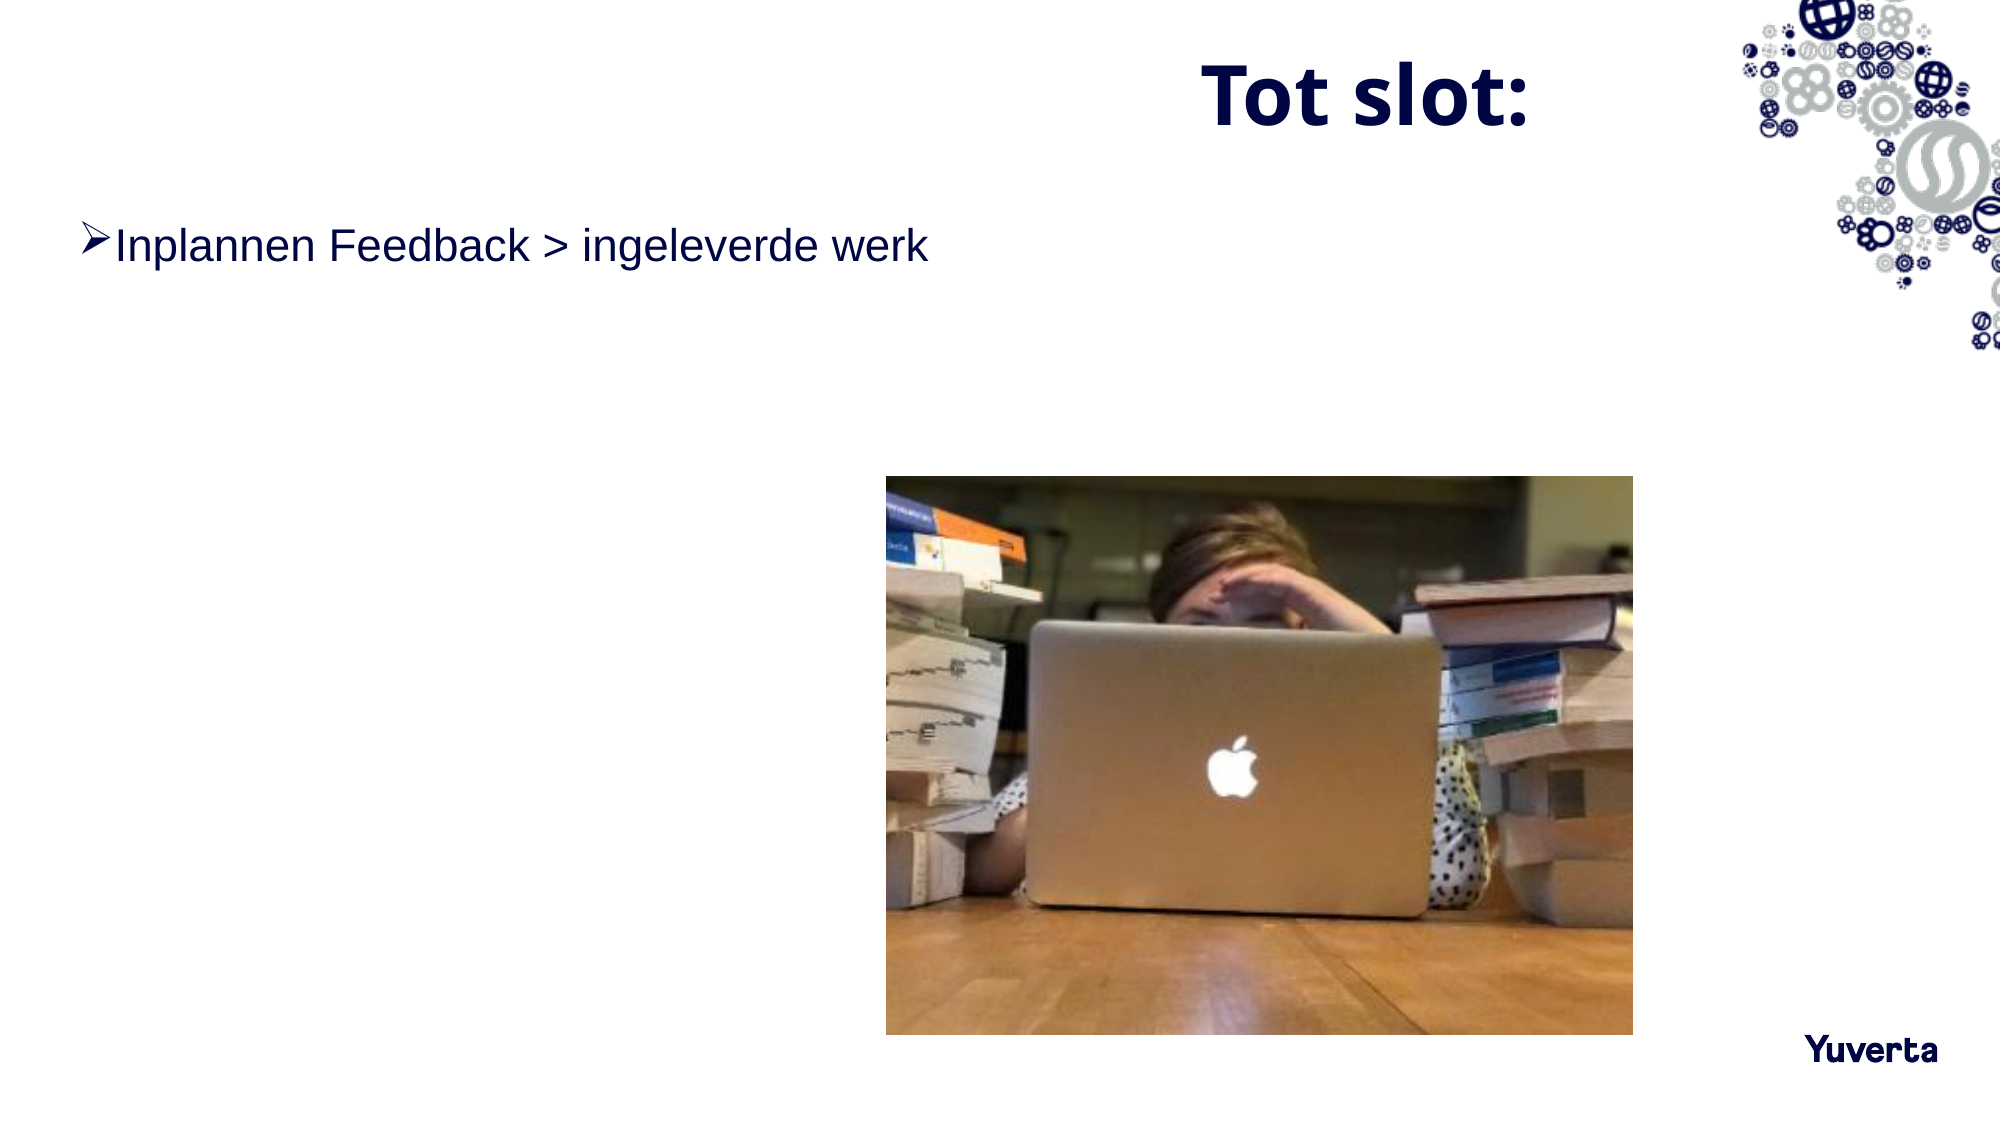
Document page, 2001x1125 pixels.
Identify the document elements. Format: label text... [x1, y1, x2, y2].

picture [0, 0, 2000, 1125]
title Tot slot: [1200, 47, 1925, 154]
list Inplannen Feedback > ingeleverde werk [78, 171, 1391, 980]
